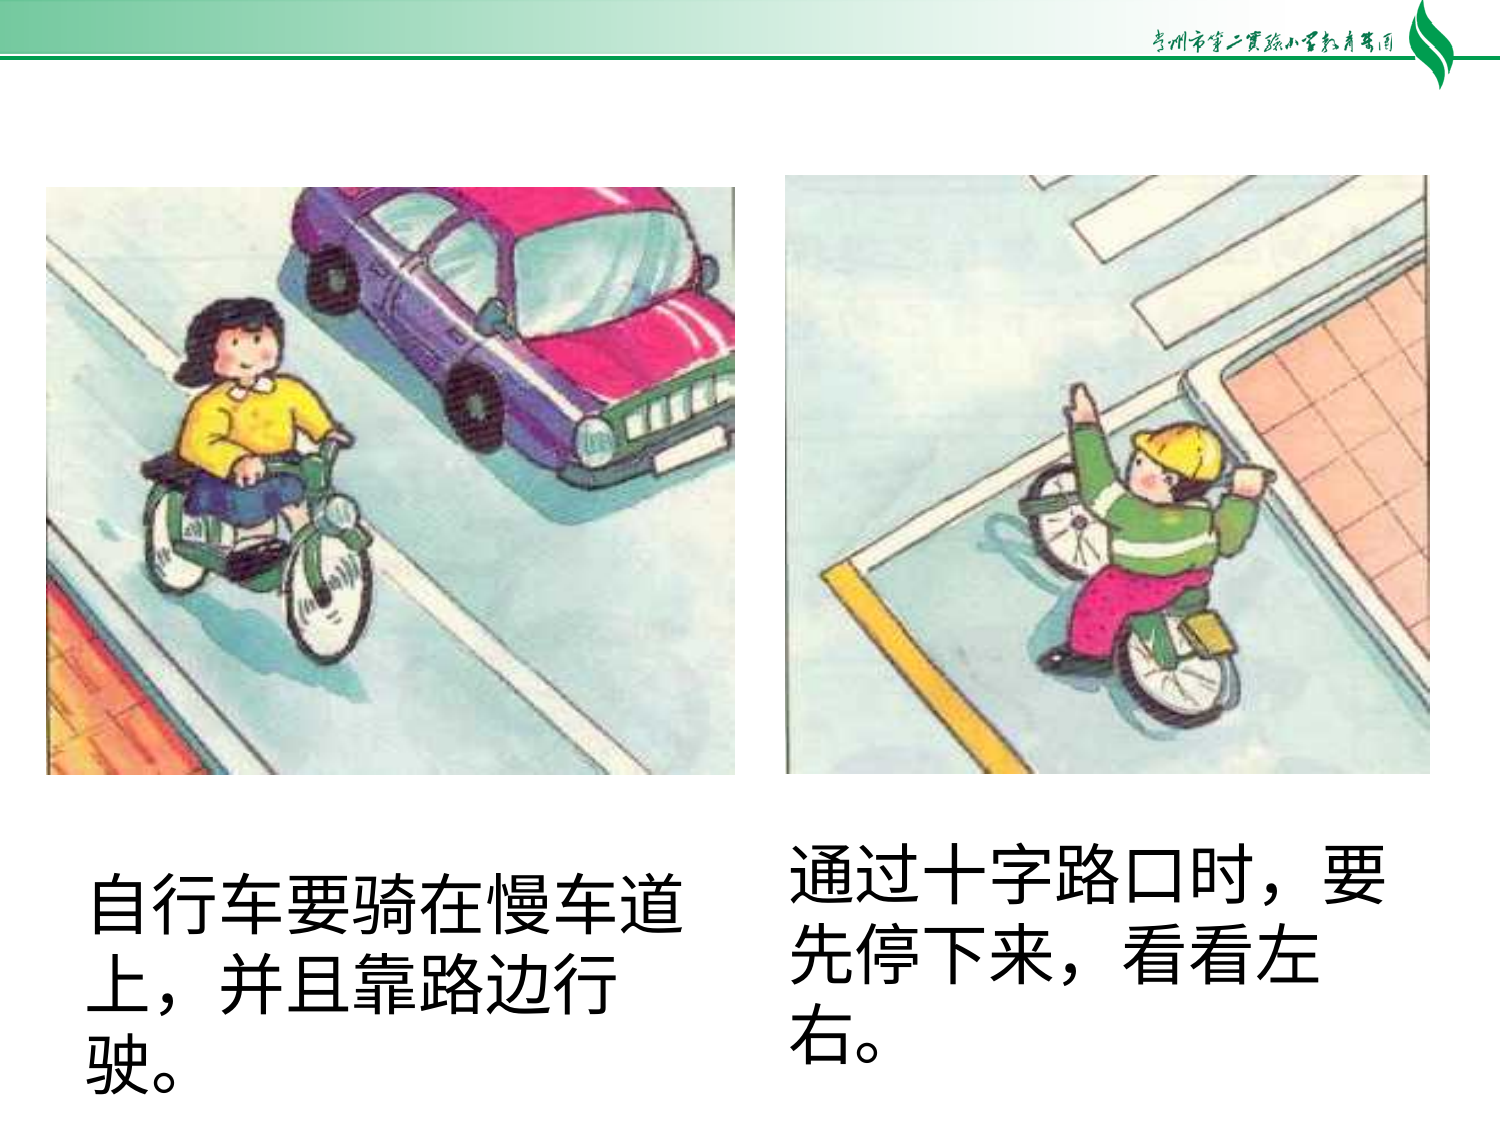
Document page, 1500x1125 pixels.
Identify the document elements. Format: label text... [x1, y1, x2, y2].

text_box 通过十字路口时，要先停下来，看看左右。 [773, 878, 1446, 1027]
picture [0, 0, 1500, 1125]
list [784, 175, 1431, 774]
text_box 自行车要骑在慢车道上，并且靠路边行驶。 [70, 855, 733, 1111]
